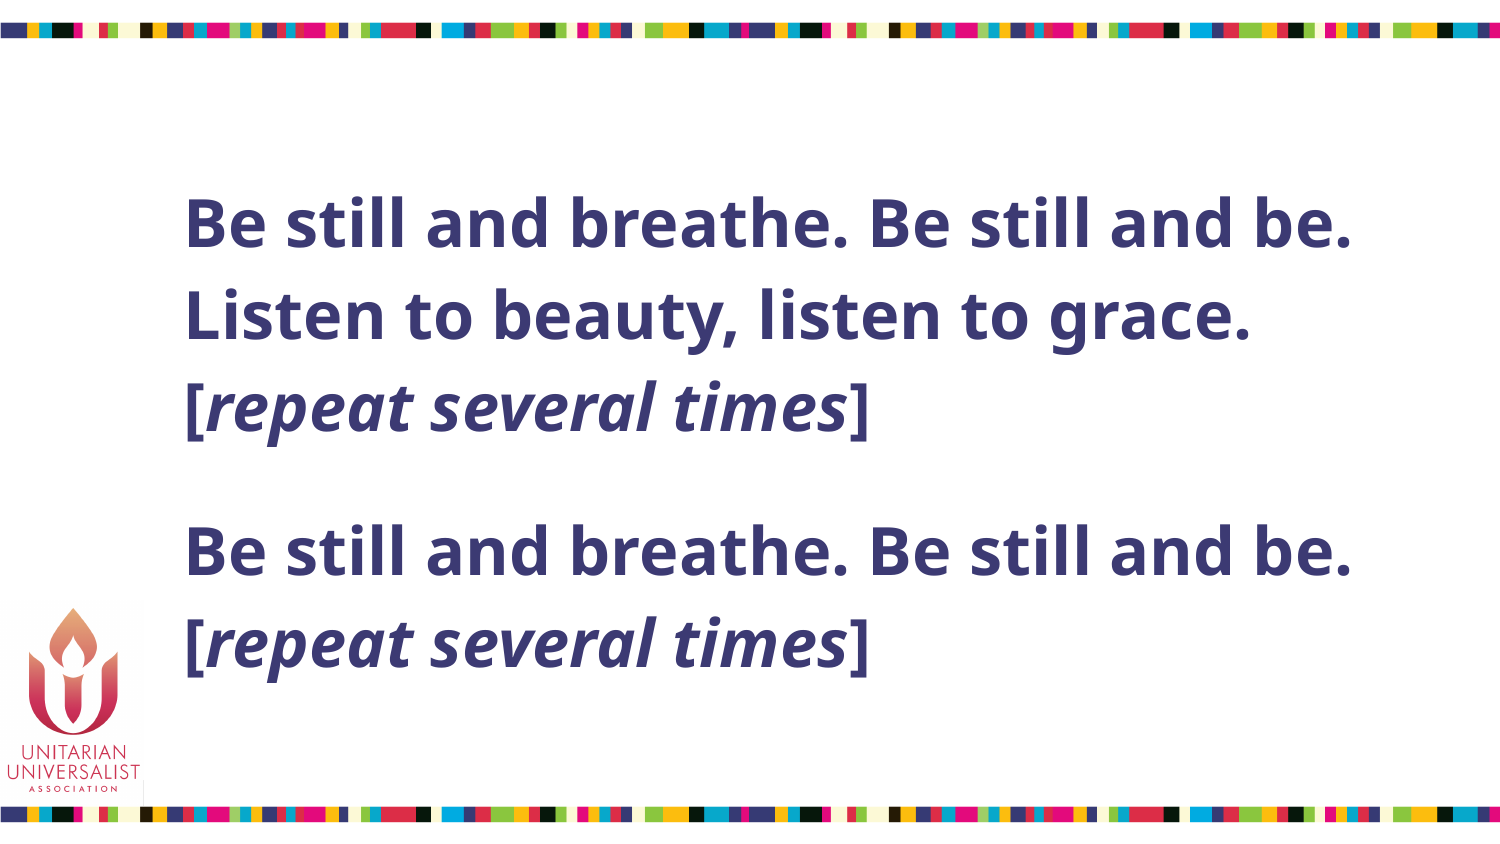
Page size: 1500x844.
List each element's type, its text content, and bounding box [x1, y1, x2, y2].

picture [0, 22, 1500, 40]
picture [0, 600, 1500, 824]
text_box Be still and breathe. Be still and be. Listen to beauty, listen to grace. [repeat several times] Be still and breathe. Be still and be. [repeat several times] [168, 154, 1421, 696]
